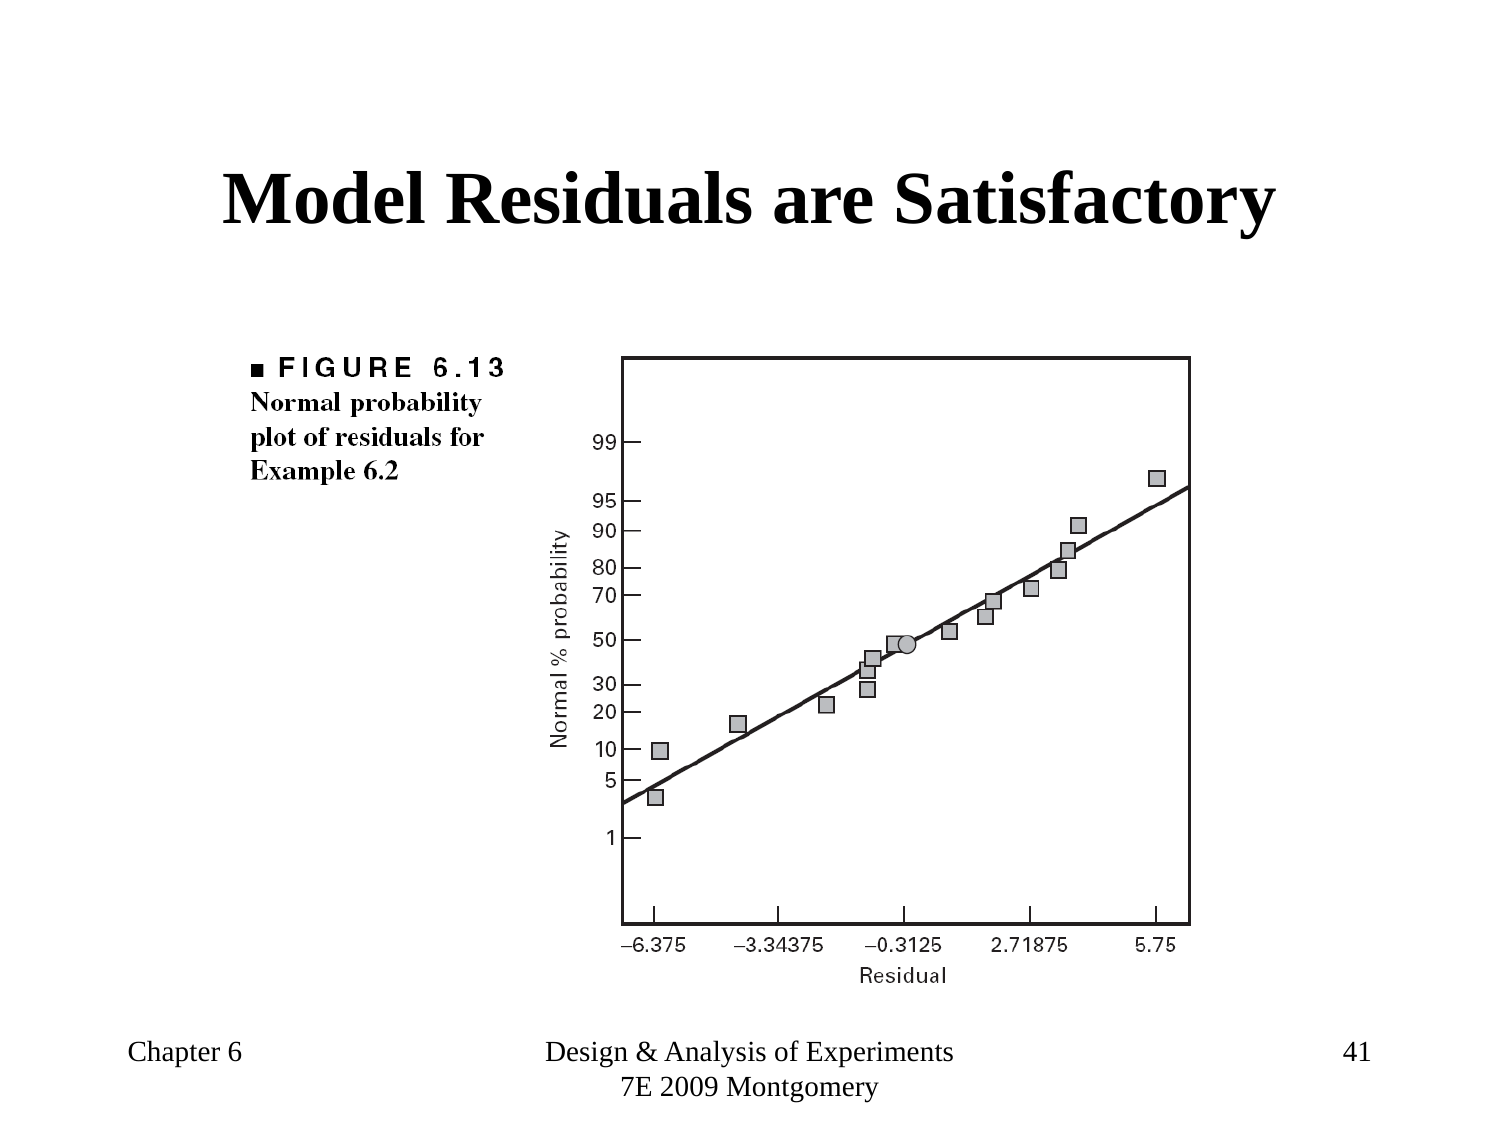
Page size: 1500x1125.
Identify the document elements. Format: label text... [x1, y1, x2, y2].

slide_number 41 [1074, 1024, 1388, 1101]
footer Design & Analysis of Experiments 7E 2009 Montgomery [512, 1024, 988, 1101]
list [198, 324, 1301, 1001]
slide_number Chapter 6 [112, 1024, 426, 1101]
title Model Residuals are Satisfactory [112, 99, 1388, 288]
